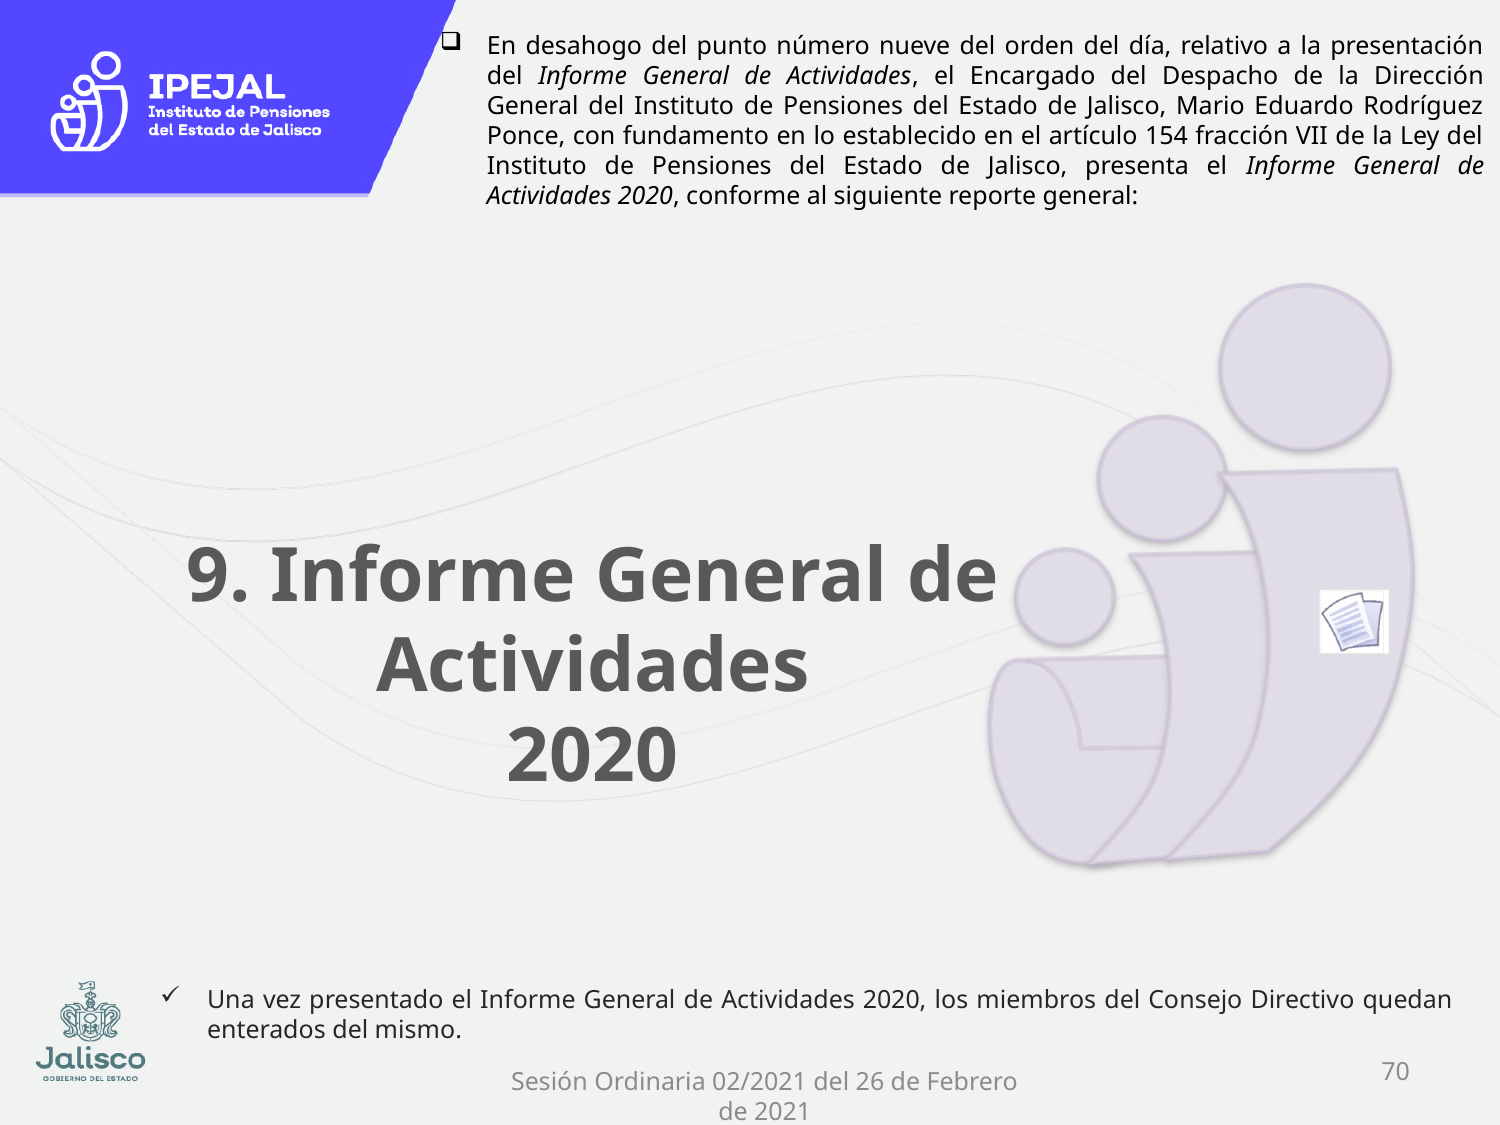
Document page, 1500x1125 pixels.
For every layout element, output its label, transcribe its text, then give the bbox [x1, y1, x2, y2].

picture [0, 969, 1500, 1125]
title 9. Informe General de Actividades 2020 [18, 612, 1168, 801]
picture [443, 33, 450, 45]
picture [1319, 589, 1389, 654]
text_box Una vez presentado el Informe General de Actividades 2020, los miembros del Consejo Directivo quedan enterados del mismo. [145, 976, 1470, 1052]
text_box En desahogo del punto número nueve del orden del día, relativo a la presentación del Informe General de Actividades, el Encargado del Despacho de la Dirección General del Instituto de Pensiones del Estado de Jalisco, Mario Eduardo Rodríguez Ponce, con fundamento en lo establecido en el artículo 154 fracción VII de la Ley del Instituto de Pensiones del Estado de Jalisco, presenta el Informe General de Actividades 2020, conforme al siguiente reporte general: [350, 22, 1500, 217]
slide_number 69 [1074, 1052, 1425, 1103]
picture [1437, 28, 1500, 193]
picture [0, 0, 1500, 193]
text_box Sesión Ordinaria 02/2021 del 26 de Febrero de 2021 [483, 1065, 1046, 1125]
